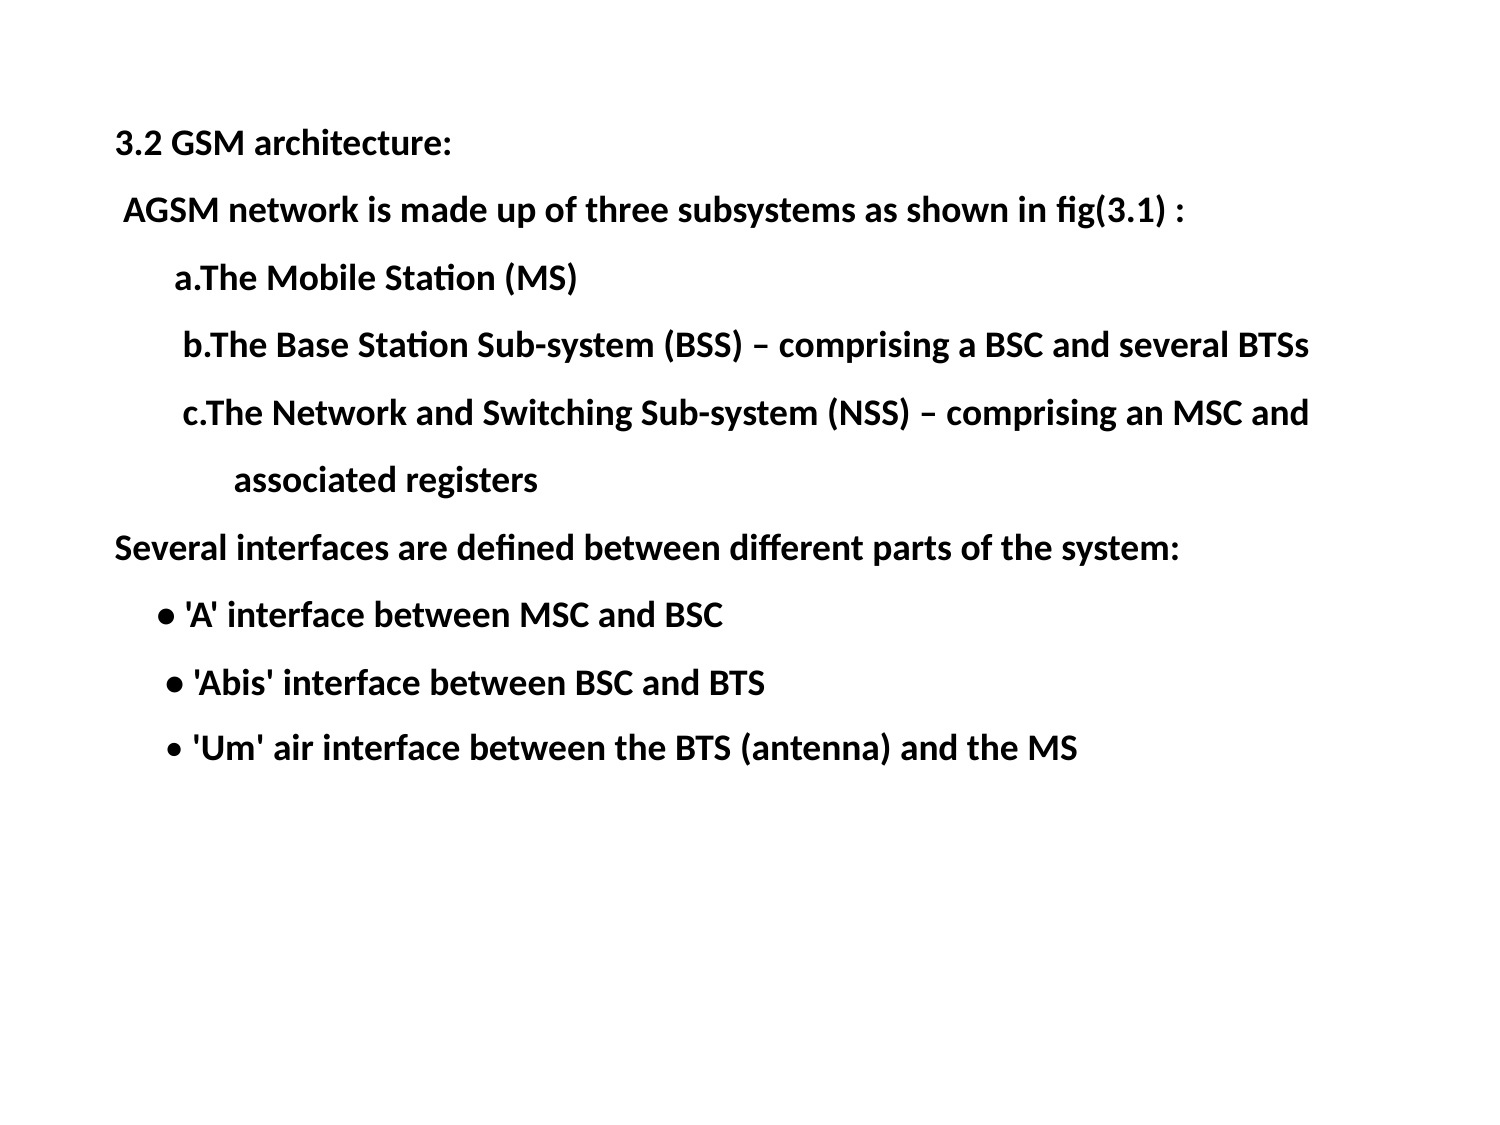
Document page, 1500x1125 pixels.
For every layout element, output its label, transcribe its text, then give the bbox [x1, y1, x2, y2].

text_box • 'Um' air interface between the BTS (antenna) and the MS [150, 716, 1400, 776]
text_box 3.2 GSM architecture: AGSM network is made up of three subsystems as shown in fig(3.1) : a.The Mobile Station (MS) b.The Base Station Sub-system (BSS) – comprising a BSC and several BTSs c.The Network and Switching Sub-system (NSS) – comprising an MSC and associated registers Several interfaces are defined between different parts of the system: • 'A' interface between MSC and BSC • 'Abis' interface between BSC and BTS [99, 87, 1450, 710]
